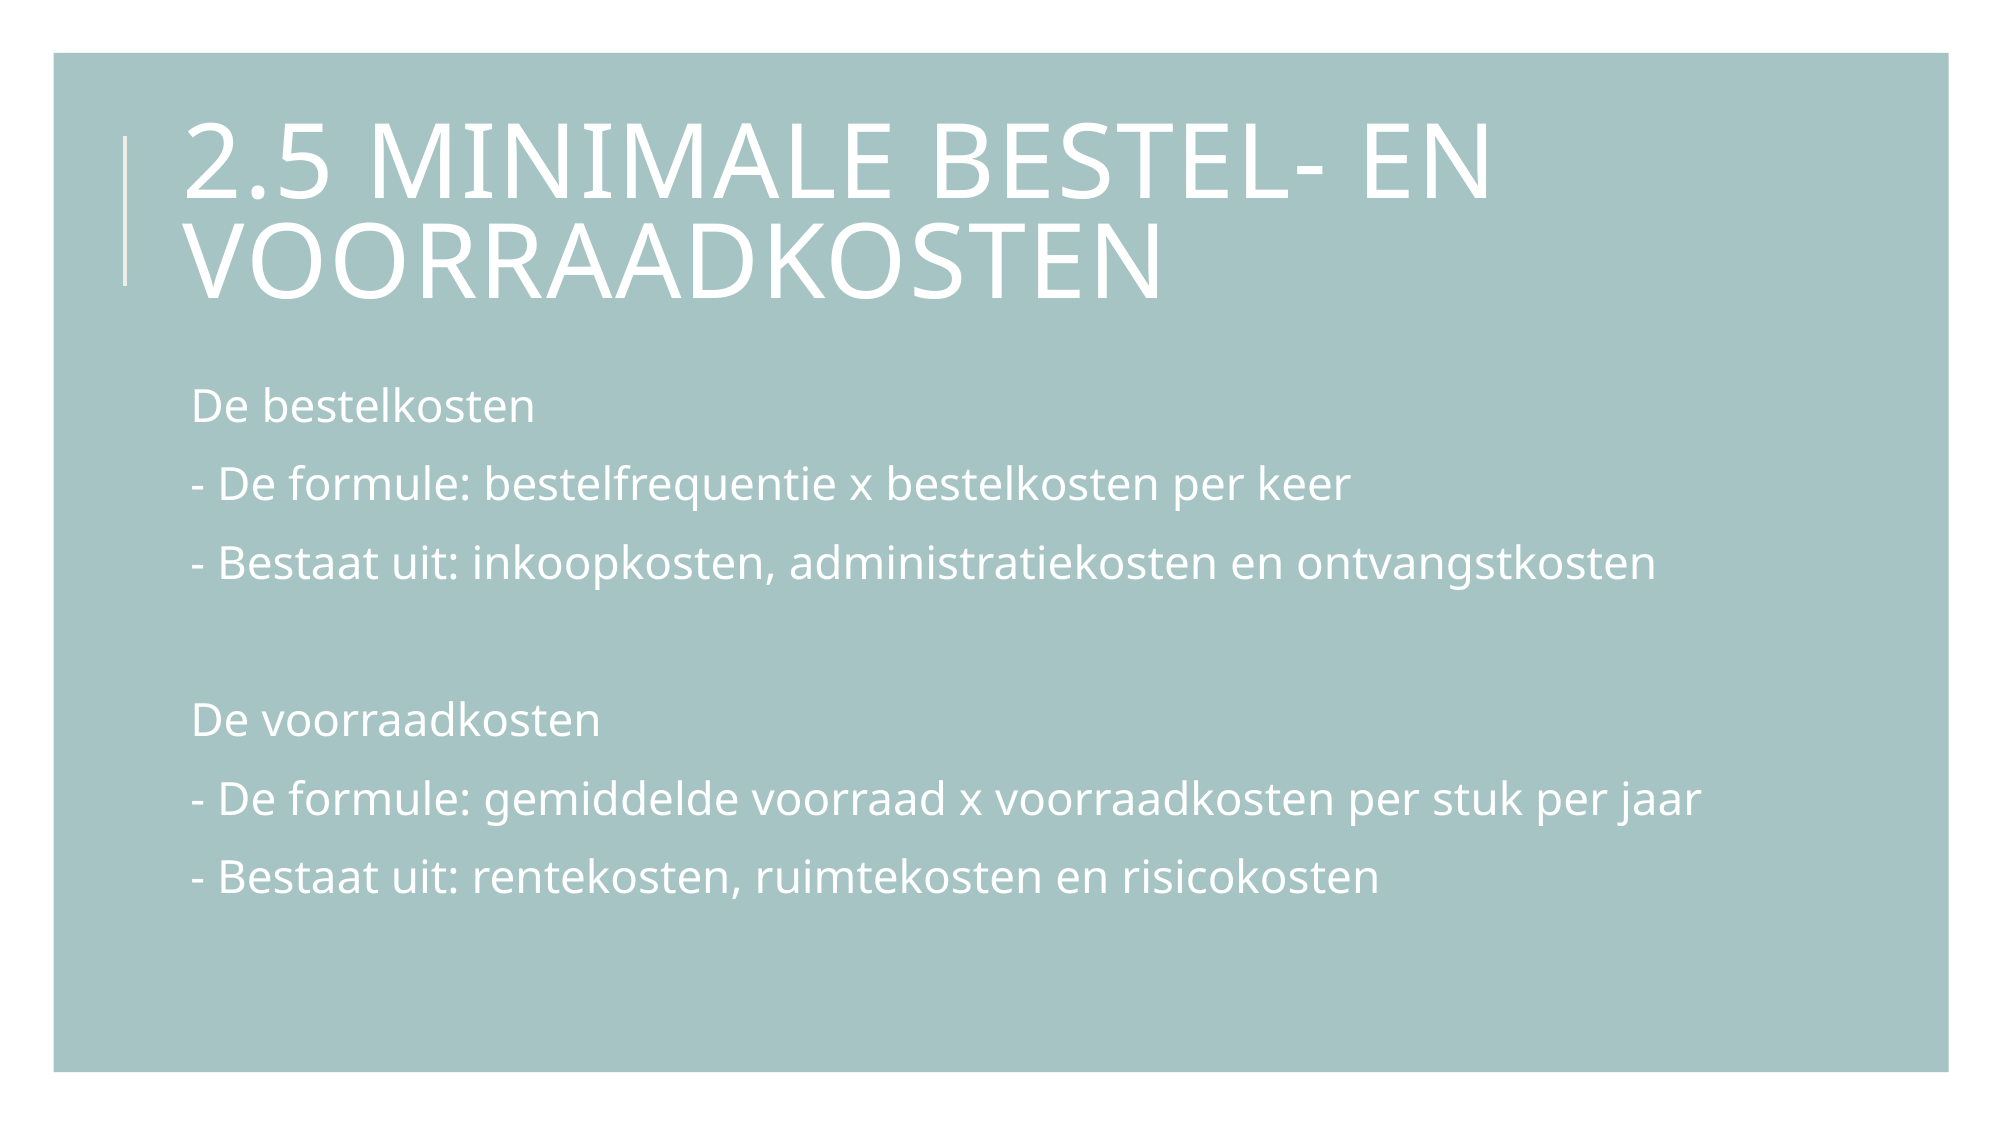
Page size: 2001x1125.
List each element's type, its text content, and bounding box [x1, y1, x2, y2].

text_box [0, 0, 2000, 1125]
title 2.5 minimale bestel- en voorraadkosten [168, 96, 1863, 342]
text_box [52, 51, 1950, 1074]
list De bestelkosten - De formule: bestelfrequentie x bestelkosten per keer - Bestaat uit: inkoopkosten, administratiekosten en ontvangstkosten De voorraadkosten - De formule: gemiddelde voorraad x voorraadkosten per stuk per jaar - Bestaat uit: rentekosten, ruimtekosten en risicokosten [168, 375, 1863, 1009]
